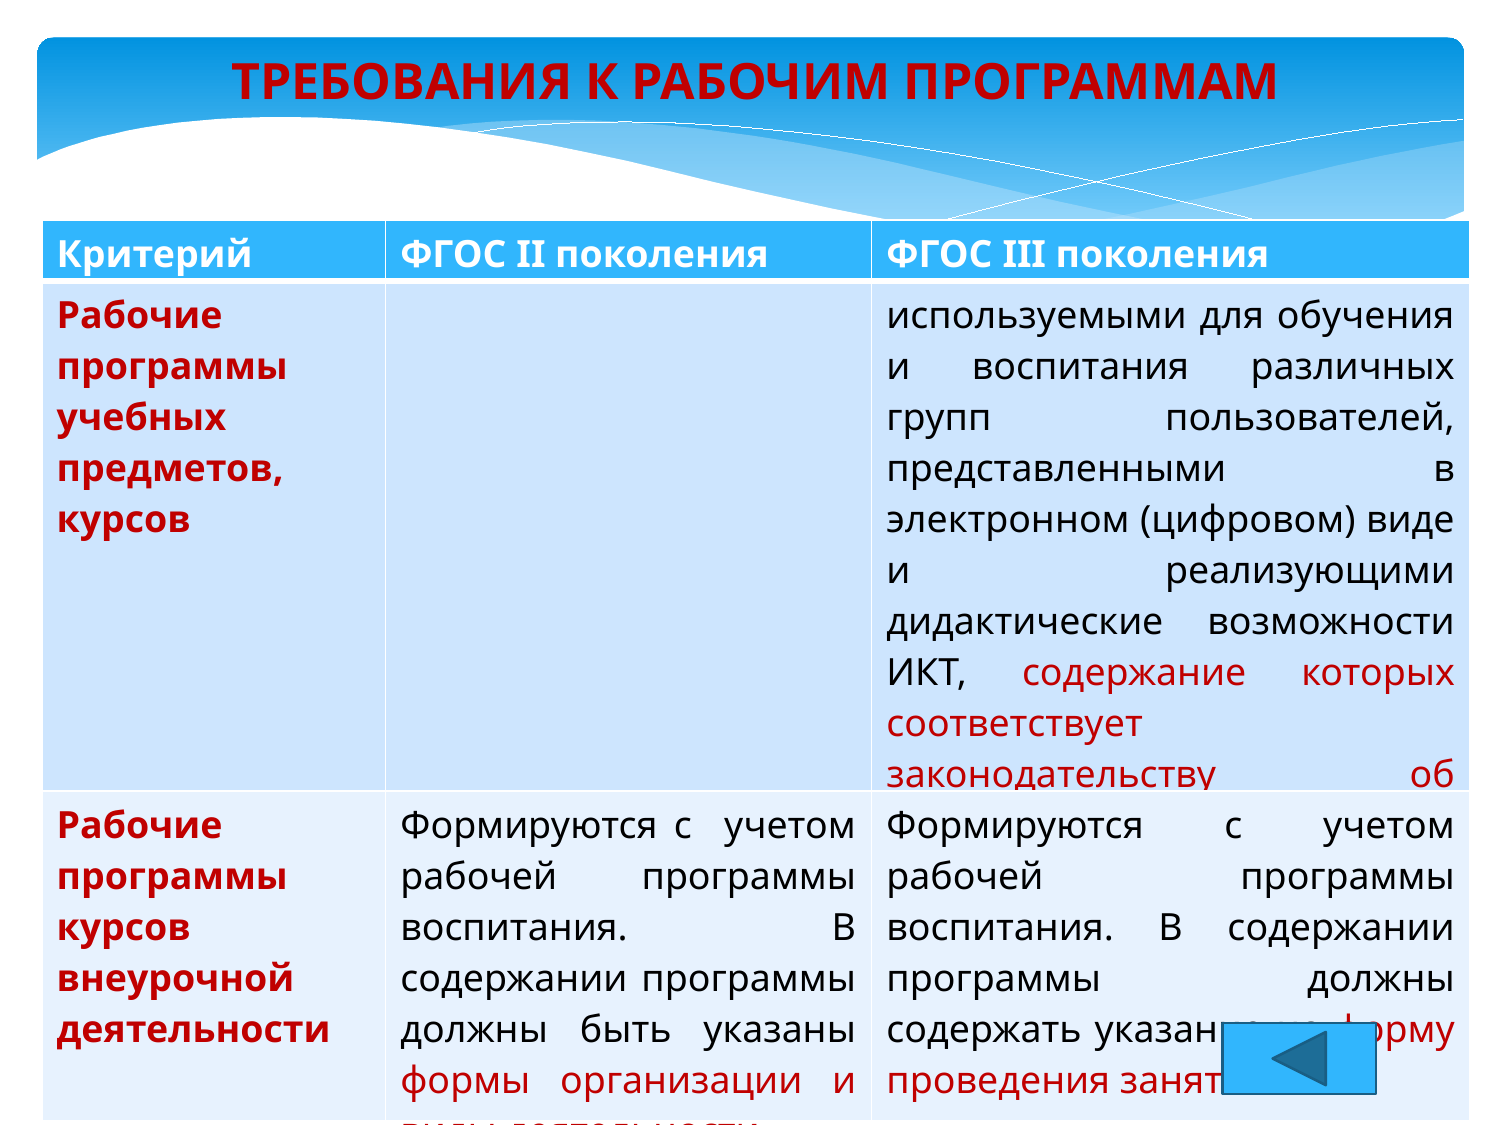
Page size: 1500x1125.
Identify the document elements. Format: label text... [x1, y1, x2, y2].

table_header Критерий [43, 221, 385, 278]
table_cell Формируются с учетом рабочей программы воспитания. В содержании программы должны быть указаны формы организации и виды деятельности [386, 792, 871, 1120]
table_cell Формируются с учетом рабочей программы воспитания. В содержании программы должны содержать указание на форму проведения занятий. [872, 792, 1469, 1120]
text_box ТРЕБОВАНИЯ К РАБОЧИМ ПРОГРАММАМ [64, 42, 1447, 118]
table_cell [386, 284, 871, 790]
table_cell Рабочие программы курсов внеурочной деятельности [43, 792, 385, 1120]
table_cell Рабочие программы учебных предметов, курсов [43, 284, 385, 790]
table_header ФГОС III поколения [872, 221, 1469, 278]
table_cell используемыми для обучения и воспитания различных групп пользователей, представленными в электронном (цифровом) виде и реализующими дидактические возможности ИКТ, содержание которых соответствует законодательству об образовании [872, 284, 1469, 790]
text_box [1221, 1022, 1377, 1095]
table_header ФГОС II поколения [386, 221, 871, 278]
